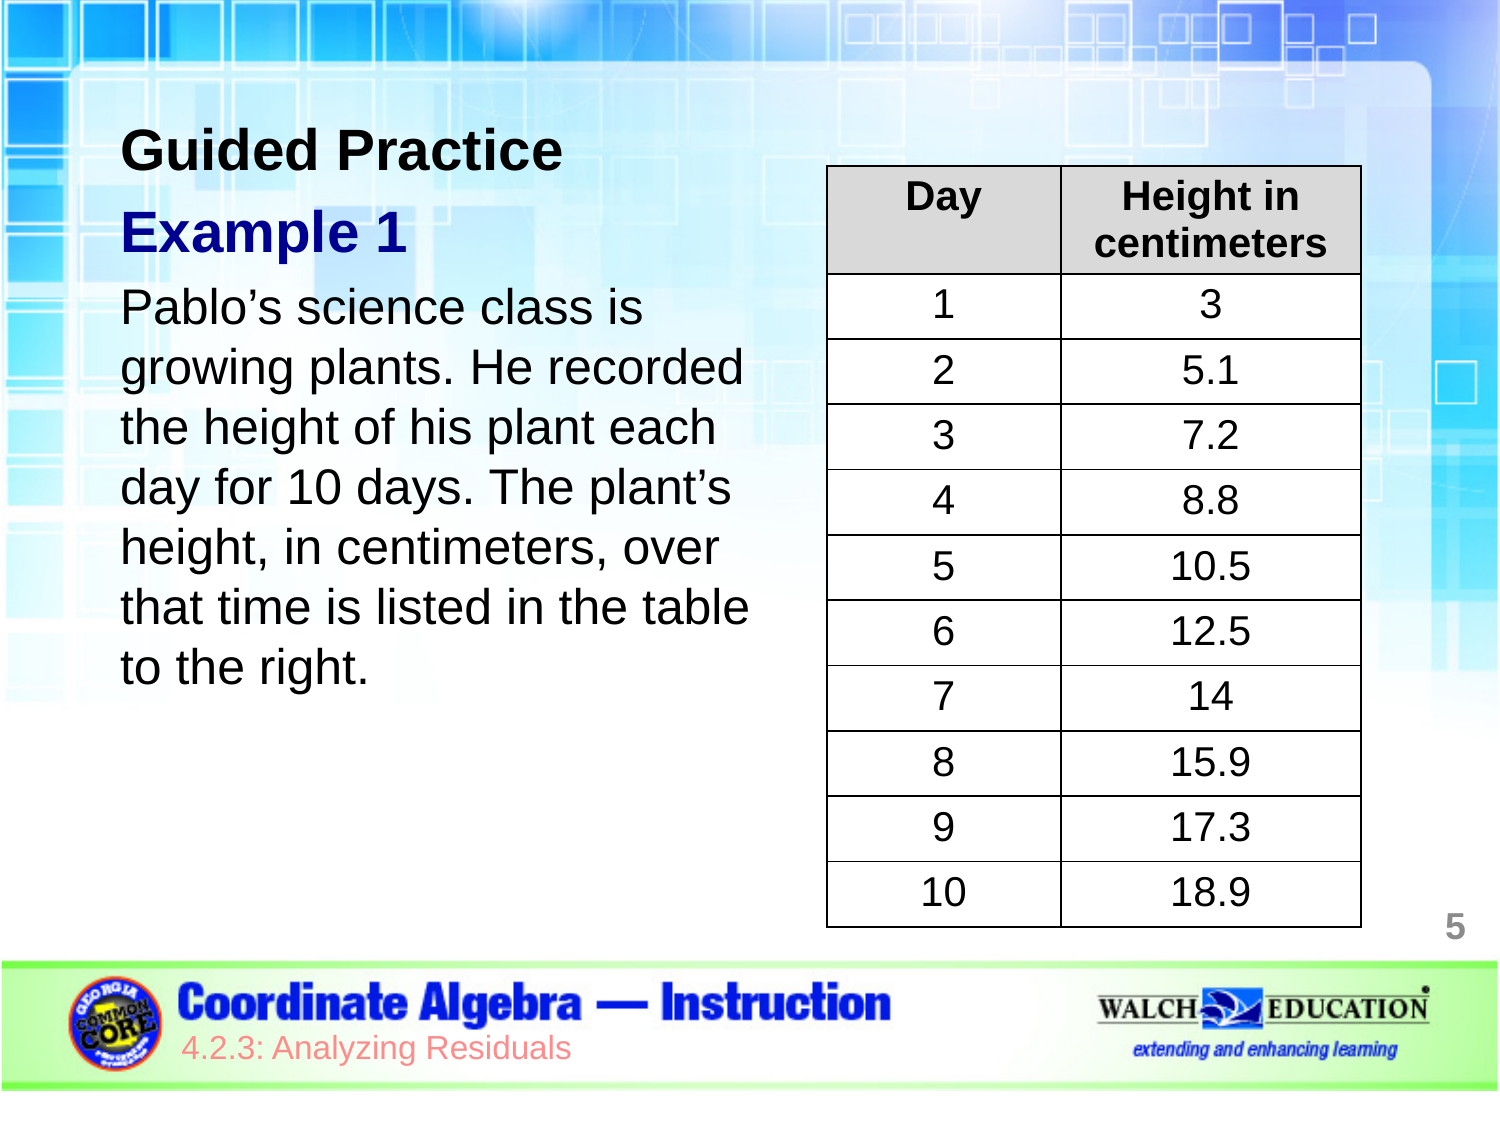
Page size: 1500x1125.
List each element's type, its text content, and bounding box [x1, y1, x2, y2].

table_cell 5.1 [1062, 340, 1360, 403]
slide_number 5 [1361, 901, 1481, 949]
table_cell 8.8 [1062, 470, 1360, 534]
table_cell 9 [828, 797, 1060, 861]
subtitle Guided Practice Example 1 Pablo’s science class is growing plants. He recorded the height of his plant each day for 10 days. The plant’s height, in centimeters, over that time is listed in the table to the right. [105, 105, 1394, 925]
table_cell 5 [828, 536, 1060, 599]
table_cell 18.9 [1062, 862, 1360, 926]
table_cell 12.5 [1062, 601, 1360, 665]
table_cell 3 [828, 405, 1060, 469]
table_cell 3 [1062, 275, 1360, 338]
picture [1, 0, 1500, 1091]
table_cell 10 [828, 862, 1060, 926]
table_cell 14 [1062, 666, 1360, 730]
table_cell 8 [828, 732, 1060, 795]
table_cell 7.2 [1062, 405, 1360, 469]
footer 4.2.3: Analyzing Residuals [166, 1024, 1080, 1069]
table_cell 15.9 [1062, 732, 1360, 795]
table_header Height in centimeters [1062, 167, 1360, 273]
table_cell 1 [828, 275, 1060, 338]
table_header Day [828, 167, 1060, 273]
table_cell 6 [828, 601, 1060, 665]
table_cell 10.5 [1062, 536, 1360, 599]
table_cell 2 [828, 340, 1060, 403]
table_cell 4 [828, 470, 1060, 534]
table_cell 7 [828, 666, 1060, 730]
table_cell 17.3 [1062, 797, 1360, 861]
